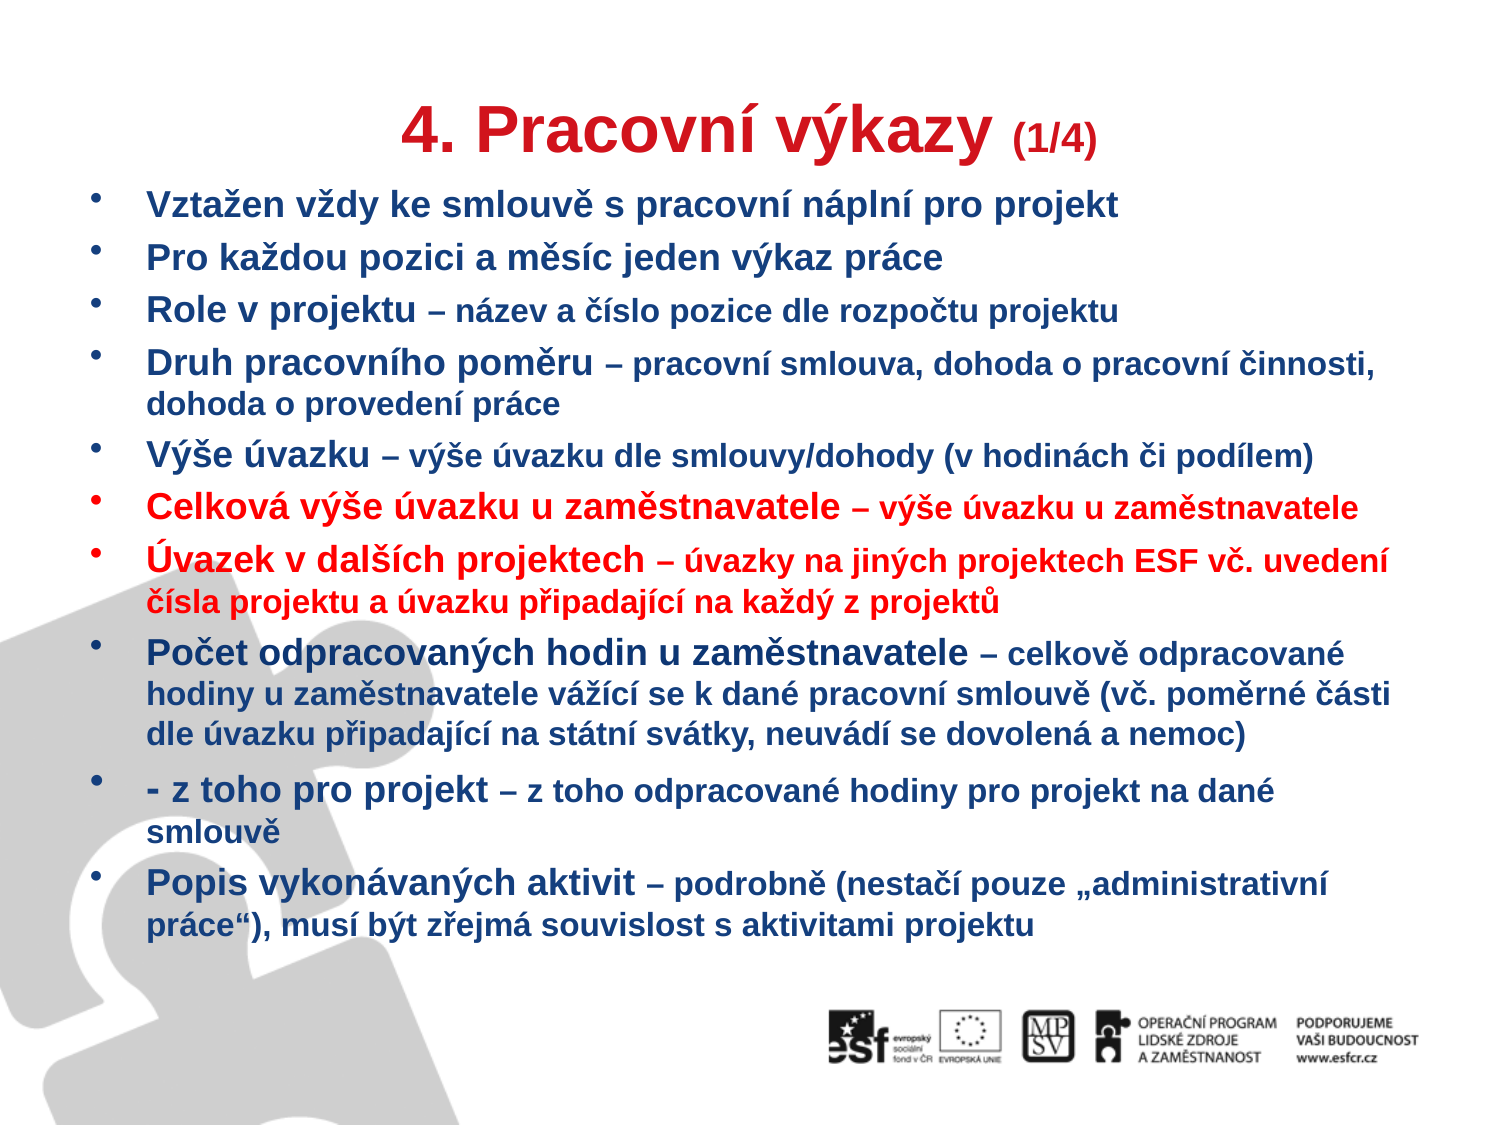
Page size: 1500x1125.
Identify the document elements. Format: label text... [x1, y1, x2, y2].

title 4. Pracovní výkazy (1/4) [74, 18, 1426, 233]
picture [0, 0, 1500, 1125]
text_box Vztažen vždy ke smlouvě s pracovní náplní pro projekt Pro každou pozici a měsíc jeden výkaz práce Role v projektu – název a číslo pozice dle rozpočtu projektu Druh pracovního poměru – pracovní smlouva, dohoda o pracovní činnosti, dohoda o provedení práce Výše úvazku – výše úvazku dle smlouvy/dohody (v hodinách či podílem) Celková výše úvazku u zaměstnavatele – výše úvazku u zaměstnavatele Úvazek v dalších projektech – úvazky na jiných projektech ESF vč. uvedení čísla projektu a úvazku připadající na každý z projektů Počet odpracovaných hodin u zaměstnavatele – celkově odpracované hodiny u zaměstnavatele vážící se k dané pracovní smlouvě (vč. poměrné části dle úvazku připadající na státní svátky, neuvádí se dovolená a nemoc) - z toho pro projekt – z toho odpracované hodiny pro projekt na dané smlouvě Popis vykonávaných aktivit – podrobně (nestačí pouze „administrativní práce“), musí být zřejmá souvislost s aktivitami projektu [74, 172, 1425, 1005]
